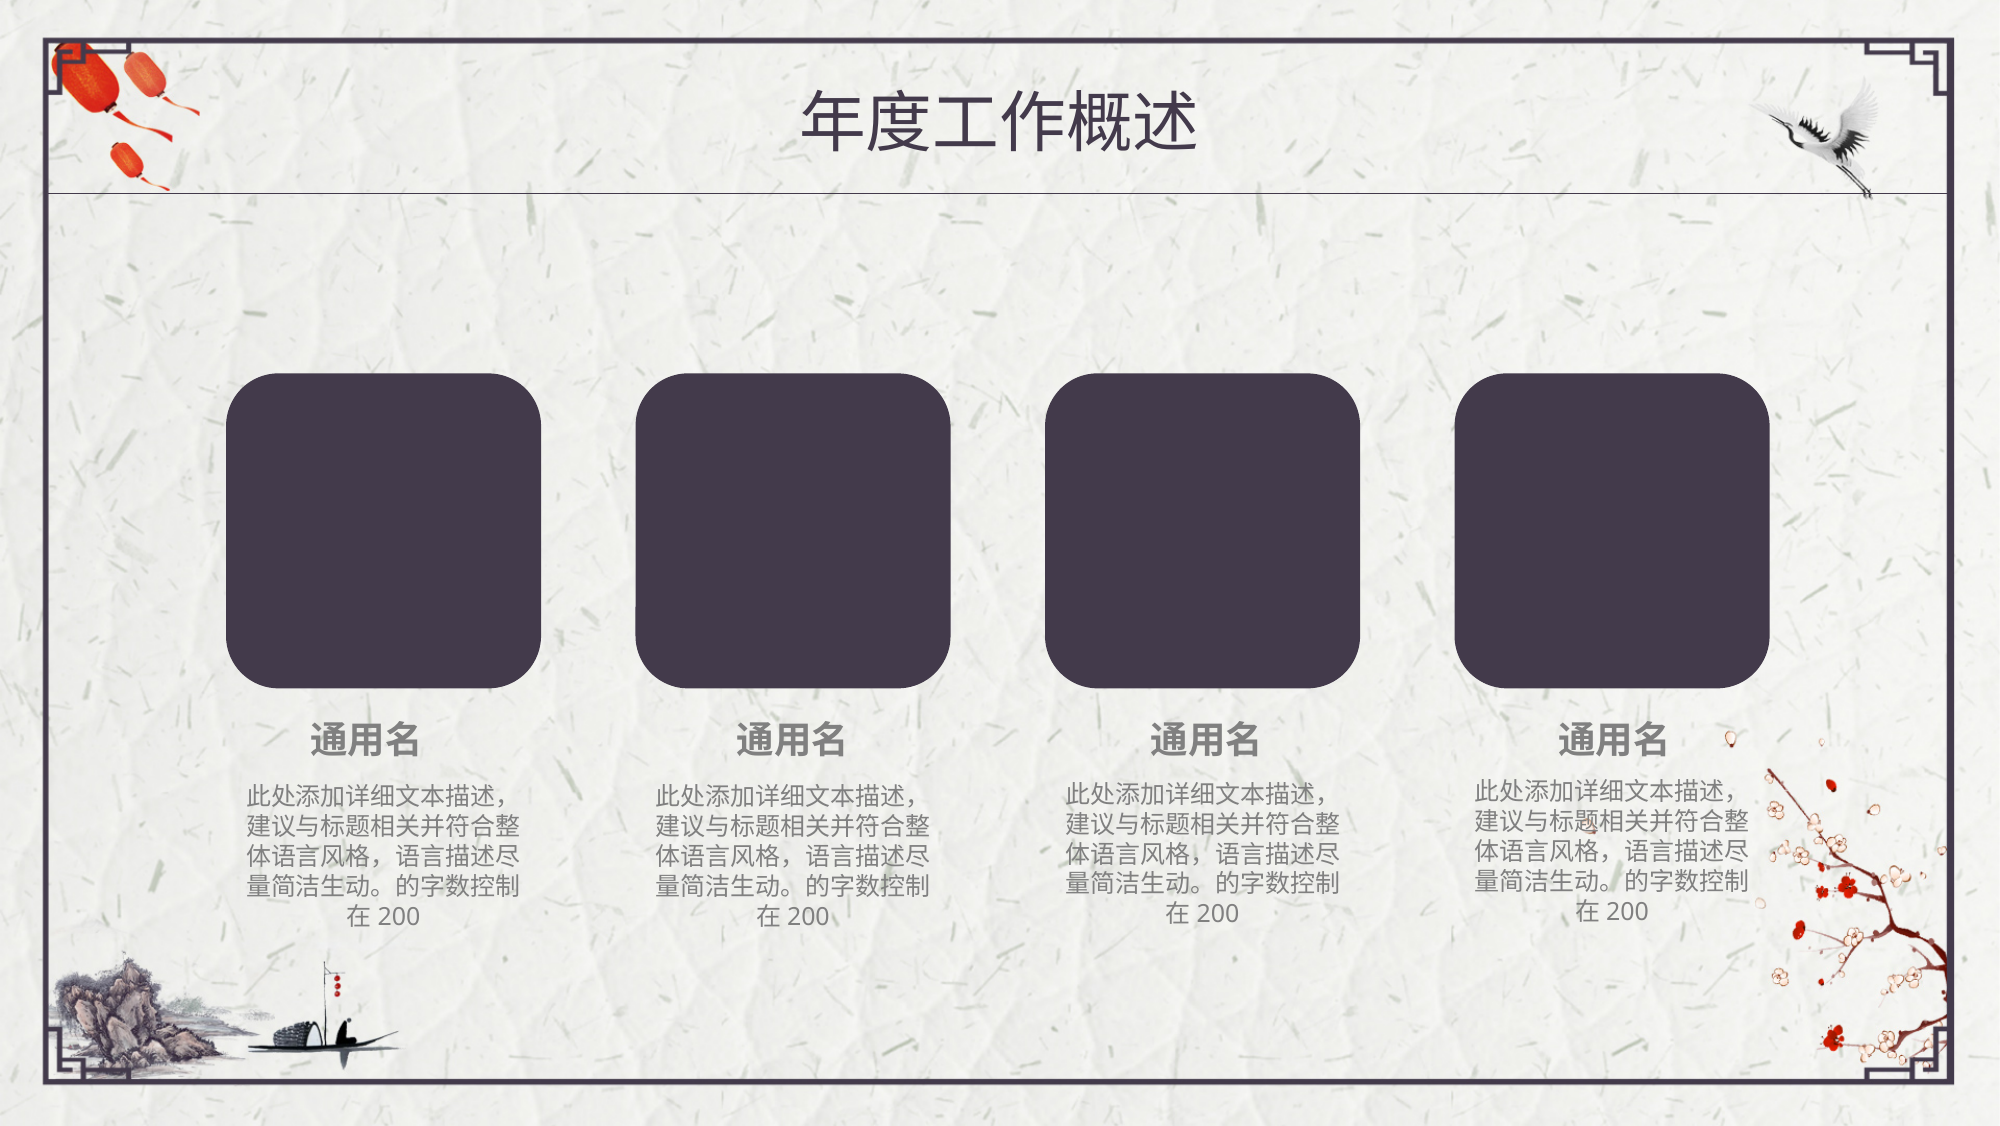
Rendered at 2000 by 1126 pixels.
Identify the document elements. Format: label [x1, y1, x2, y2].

text_box [47, 79, 1948, 194]
text_box [1454, 373, 1770, 936]
picture [0, 0, 2000, 1126]
text_box [225, 373, 542, 941]
text_box [1044, 373, 1361, 938]
text_box [635, 373, 951, 941]
